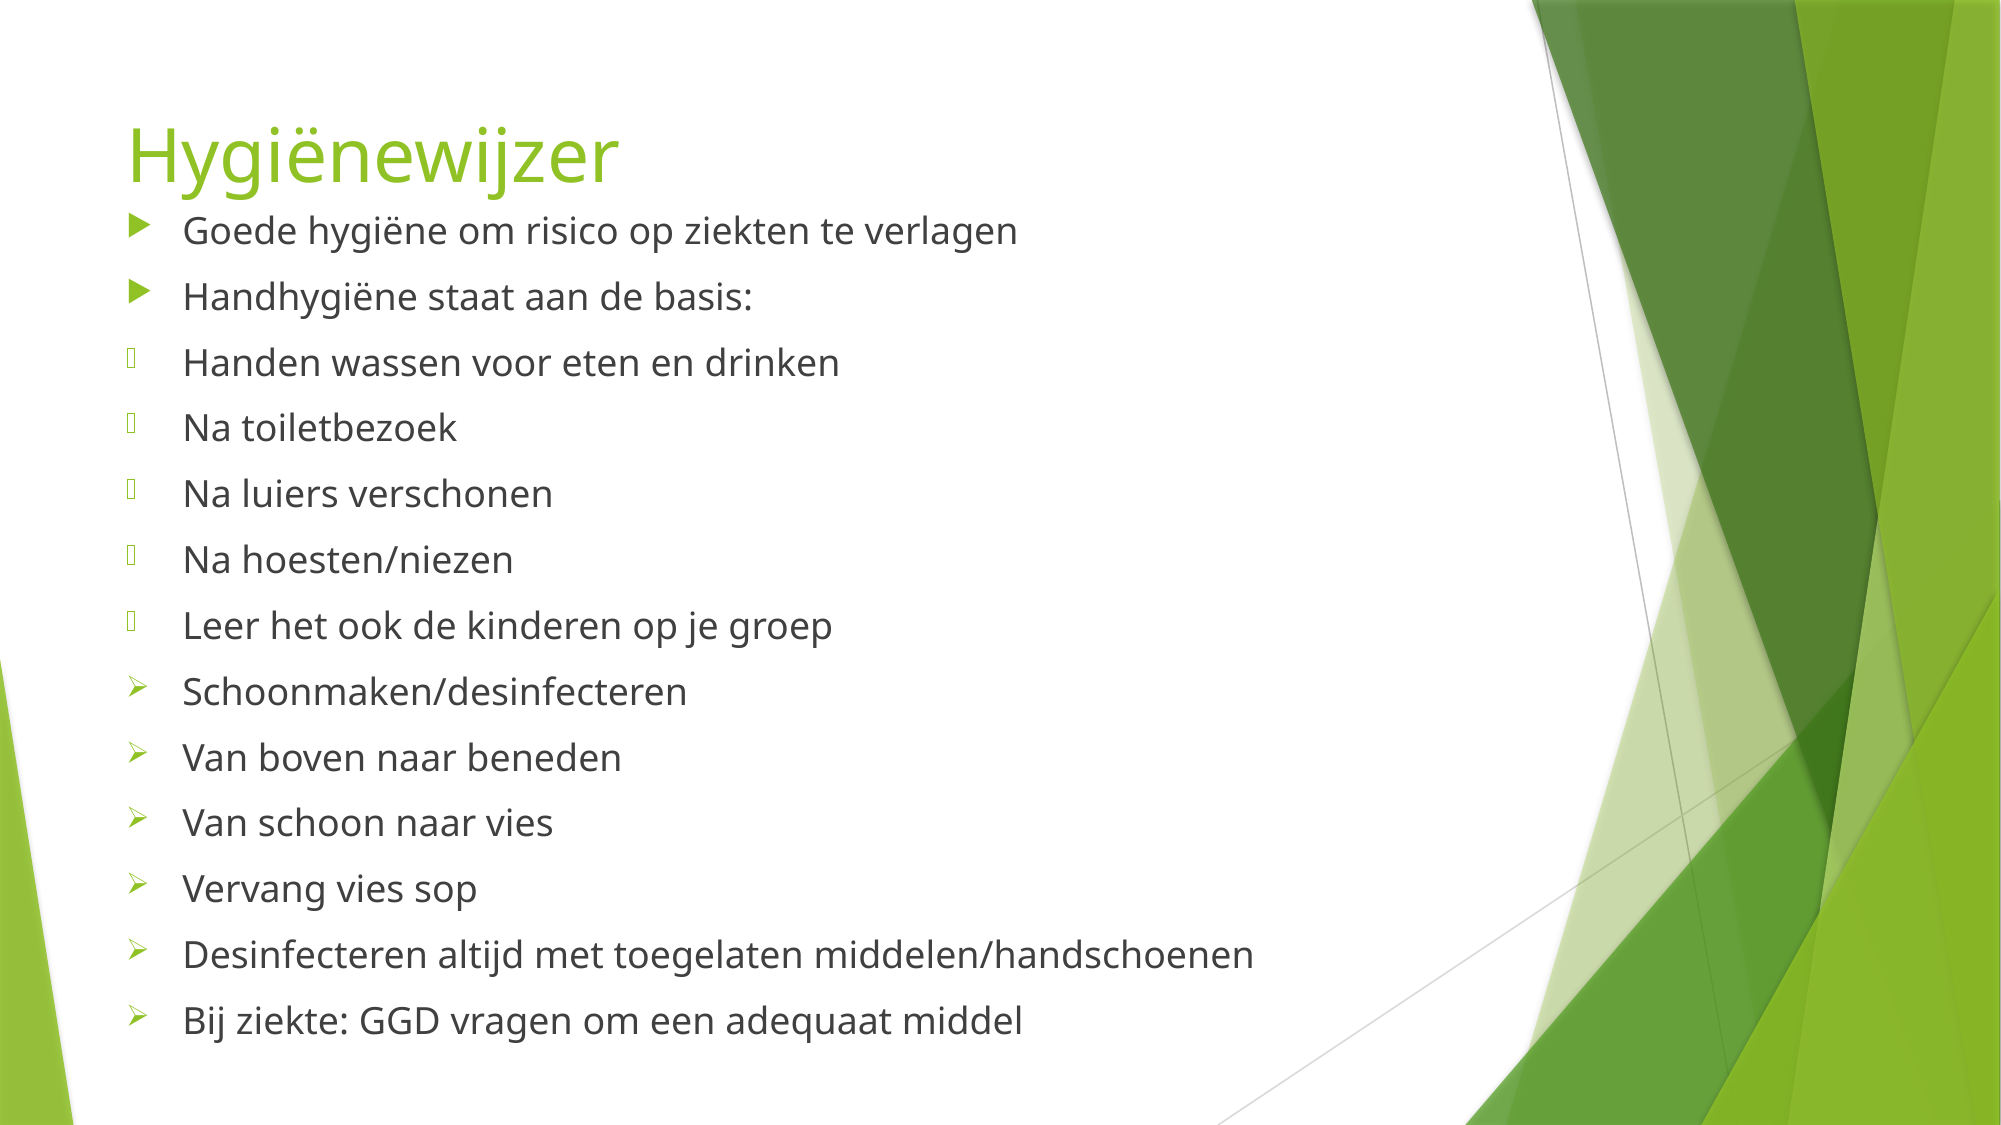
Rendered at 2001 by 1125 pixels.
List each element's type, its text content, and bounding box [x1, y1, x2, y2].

list Goede hygiëne om risico op ziekten te verlagen Handhygiëne staat aan de basis: Handen wassen voor eten en drinken Na toiletbezoek Na luiers verschonen Na hoesten/niezen Leer het ook de kinderen op je groep Schoonmaken/desinfecteren Van boven naar beneden Van schoon naar vies Vervang vies sop Desinfecteren altijd met toegelaten middelen/handschoenen Bij ziekte: GGD vragen om een adequaat middel [111, 199, 1522, 1125]
title Hygiënewijzer [111, 99, 1522, 199]
